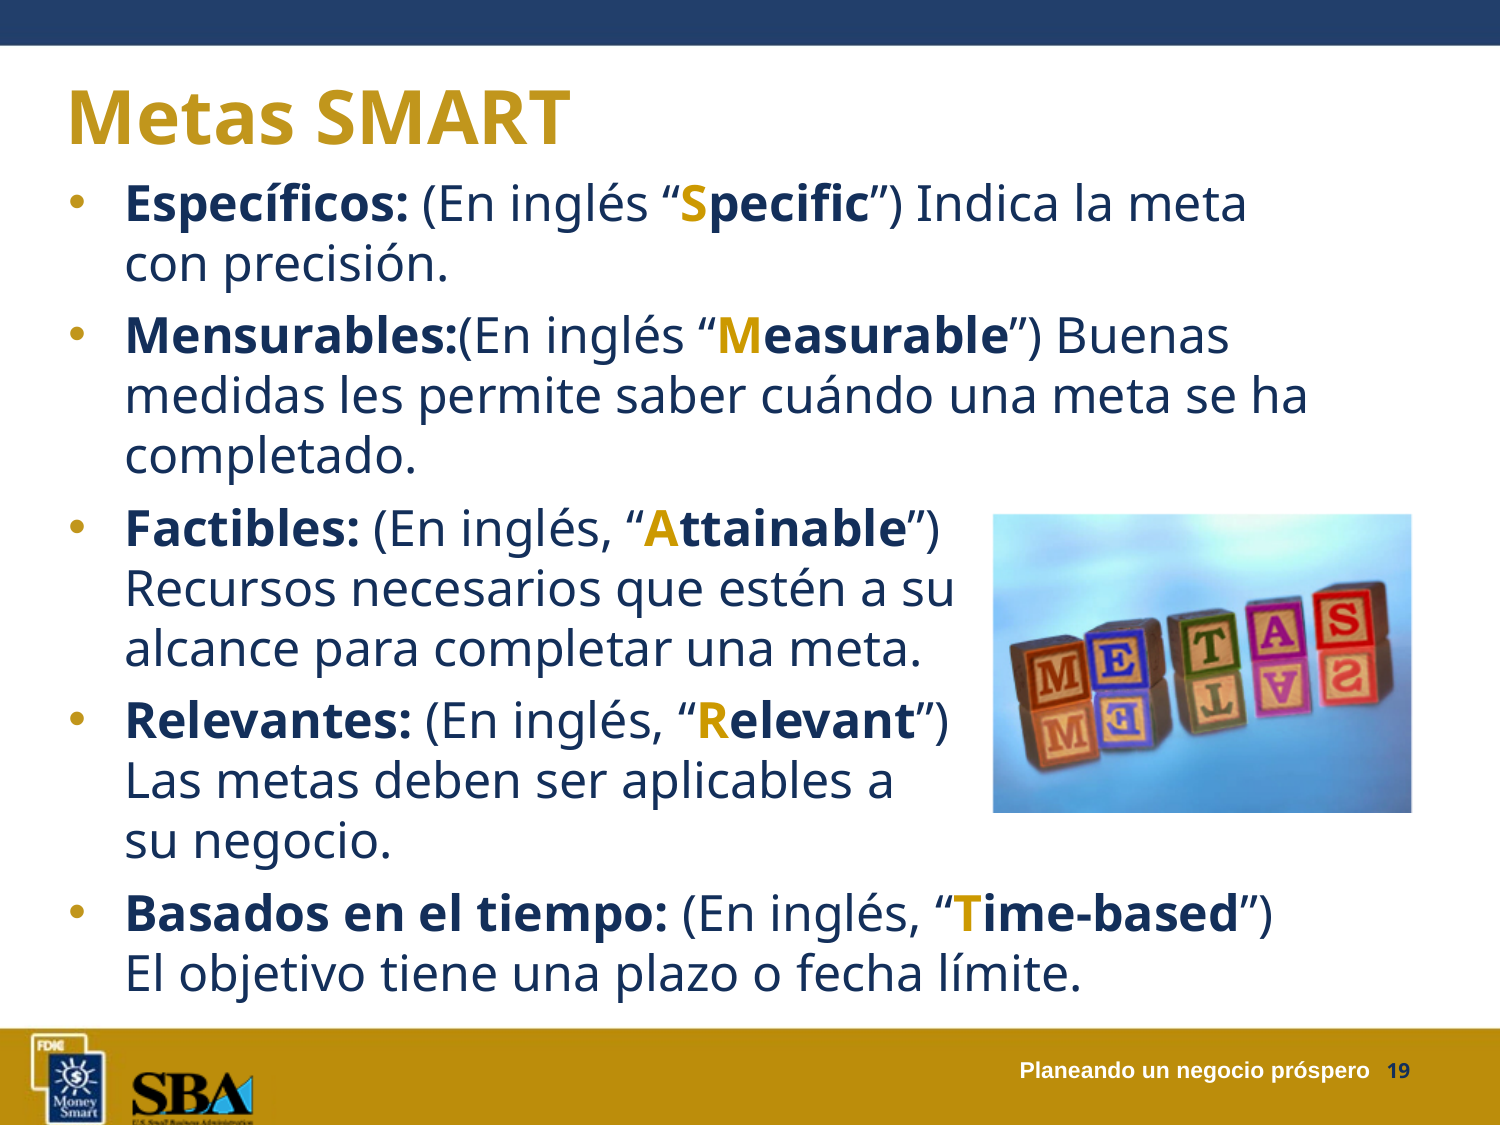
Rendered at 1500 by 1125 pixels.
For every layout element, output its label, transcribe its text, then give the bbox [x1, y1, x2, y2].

title Metas SMART [50, 62, 1402, 163]
list Específicos: (En inglés “Specific”) Indica la meta con precisión. Mensurables:(En inglés “Measurable”) Buenas medidas les permite saber cuándo una meta se ha completado. Factibles: (En inglés, “Attainable”) Recursos necesarios que estén a su alcance para completar una meta. Relevantes: (En inglés, “Relevant”) Las metas deben ser aplicables a su negocio. Basados en el tiempo: (En inglés, “Time-based”) El objetivo tiene una plazo o fecha límite. [53, 163, 1441, 1013]
picture [0, 0, 1500, 1125]
